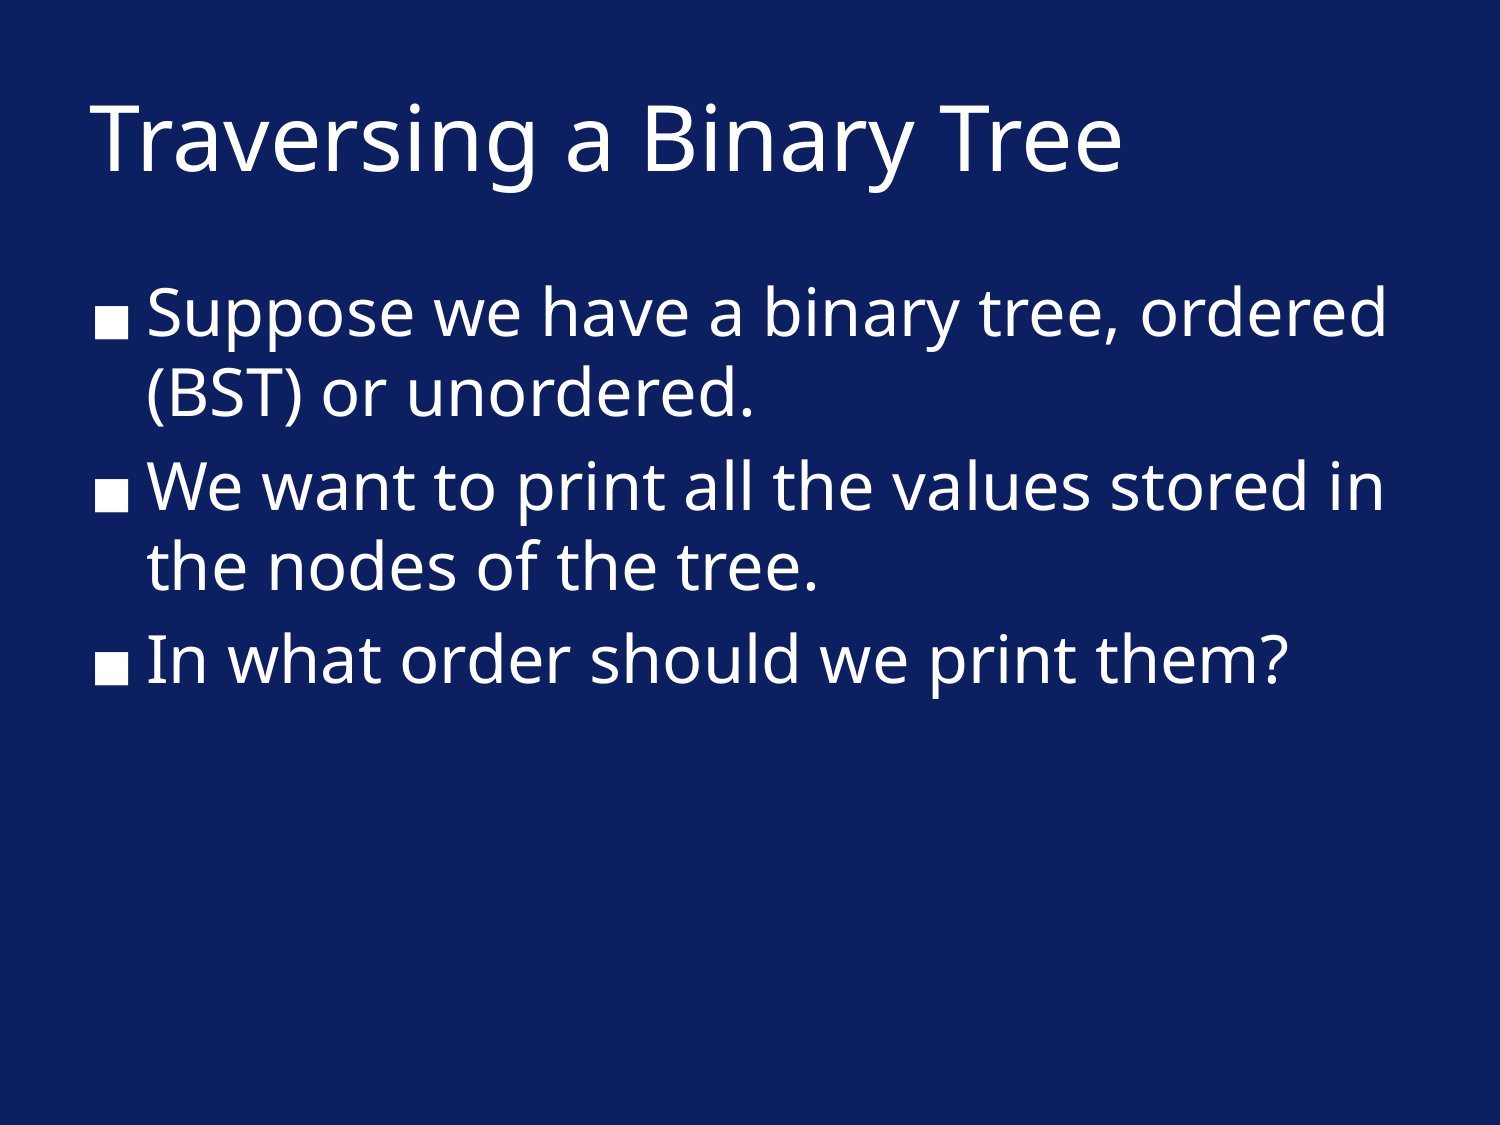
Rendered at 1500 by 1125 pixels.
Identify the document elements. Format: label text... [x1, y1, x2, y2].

list Suppose we have a binary tree, ordered (BST) or unordered. We want to print all the values stored in the nodes of the tree. In what order should we print them? [74, 262, 1425, 1038]
title Traversing a Binary Tree [74, 59, 1425, 210]
